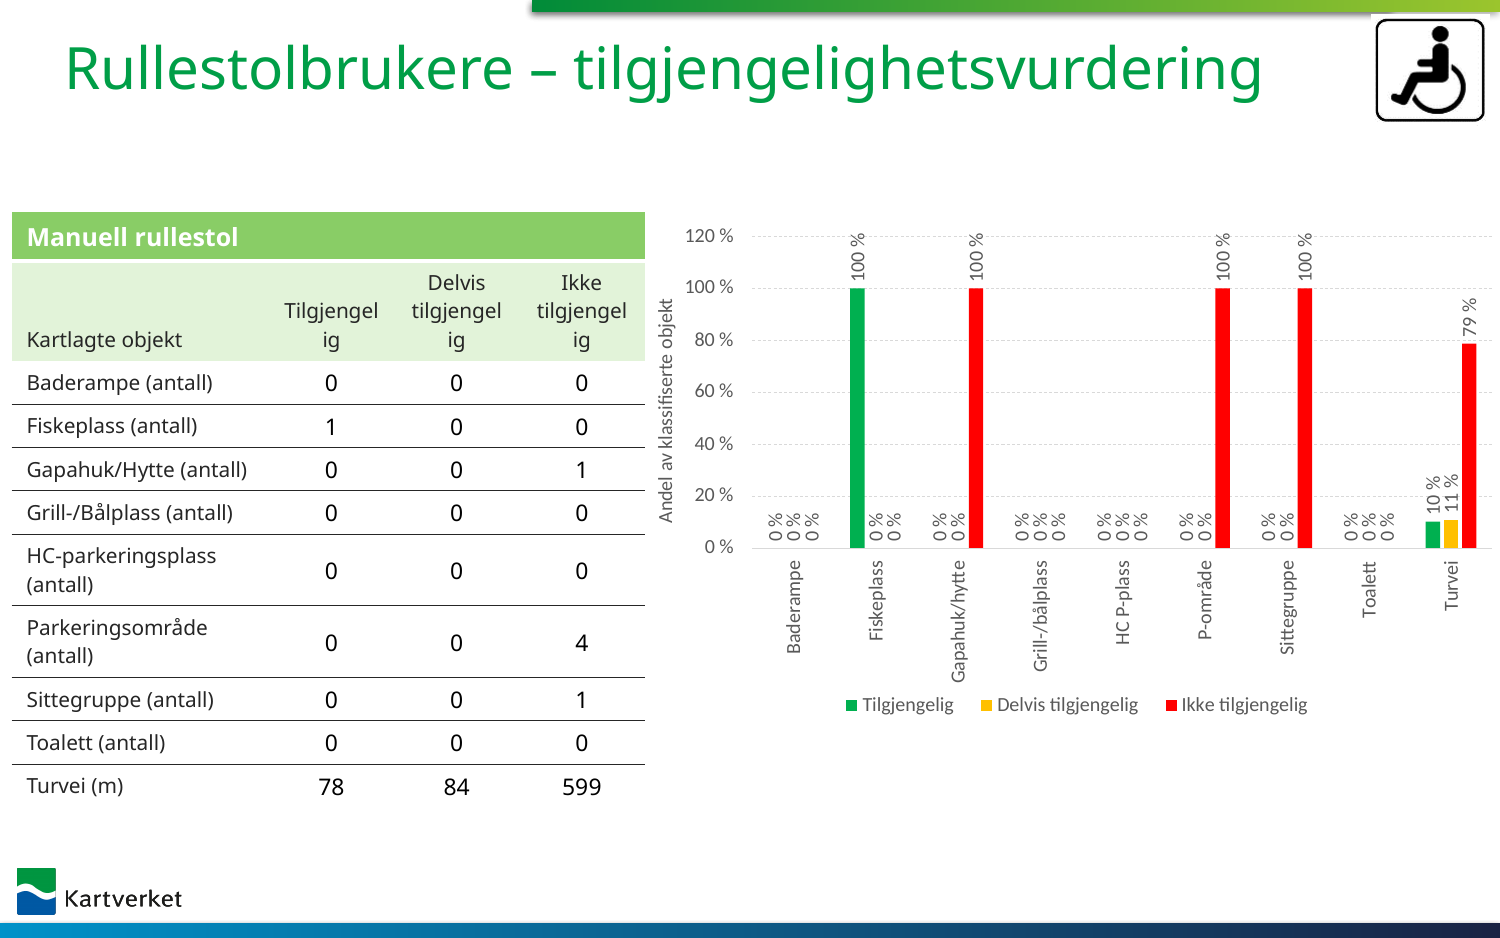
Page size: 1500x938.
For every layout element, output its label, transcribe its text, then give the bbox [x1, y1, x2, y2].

table_cell Delvis tilgjengelig [394, 263, 519, 361]
table_cell Ikke tilgjengelig [519, 263, 638, 361]
table_cell Kartlagte objekt [12, 263, 269, 361]
table_cell Fiskeplass (antall) [12, 405, 269, 447]
table_cell 0 [394, 721, 519, 764]
table_cell Tilgjengelig [269, 263, 394, 361]
table_cell Grill-/Bålplass (antall) [12, 491, 269, 534]
table_cell Toalett (antall) [12, 721, 269, 764]
text_box Rullestolbrukere – tilgjengelighetsvurdering [49, 12, 1372, 109]
table_cell 0 [394, 361, 519, 404]
table_cell 0 [394, 491, 519, 534]
table_cell 0 [269, 491, 394, 534]
picture [643, 218, 1500, 728]
table_cell 1 [269, 405, 394, 447]
table_cell 0 [394, 535, 519, 605]
table_cell 0 [394, 448, 519, 490]
table_cell 0 [519, 535, 638, 605]
table_cell 78 [269, 765, 394, 807]
table_cell 0 [394, 405, 519, 447]
table_cell 0 [519, 405, 638, 447]
table_cell 84 [394, 765, 519, 807]
table_cell 1 [519, 678, 638, 720]
table_cell Baderampe (antall) [12, 361, 269, 404]
table_cell Gapahuk/Hytte (antall) [12, 448, 269, 490]
table_cell HC-parkeringsplass (antall) [12, 535, 269, 605]
table_cell 0 [269, 606, 394, 677]
table_header Manuell rullestol [12, 212, 645, 259]
table_cell Turvei (m) [12, 765, 269, 807]
table_cell 0 [519, 361, 638, 404]
table_cell 0 [269, 721, 394, 764]
table_cell 0 [269, 361, 394, 404]
table_cell 599 [519, 765, 645, 807]
table_cell Parkeringsområde (antall) [12, 606, 269, 677]
table_cell 0 [519, 721, 645, 764]
table_cell 4 [519, 606, 638, 677]
table_cell 0 [394, 678, 519, 720]
table_cell 0 [269, 678, 394, 720]
table_cell 0 [394, 606, 519, 677]
table_cell 0 [269, 448, 394, 490]
table_cell Sittegruppe (antall) [12, 678, 269, 720]
table_cell 1 [519, 448, 638, 490]
table_cell 0 [519, 491, 638, 534]
table_cell 0 [269, 535, 394, 605]
picture [1371, 13, 1491, 127]
